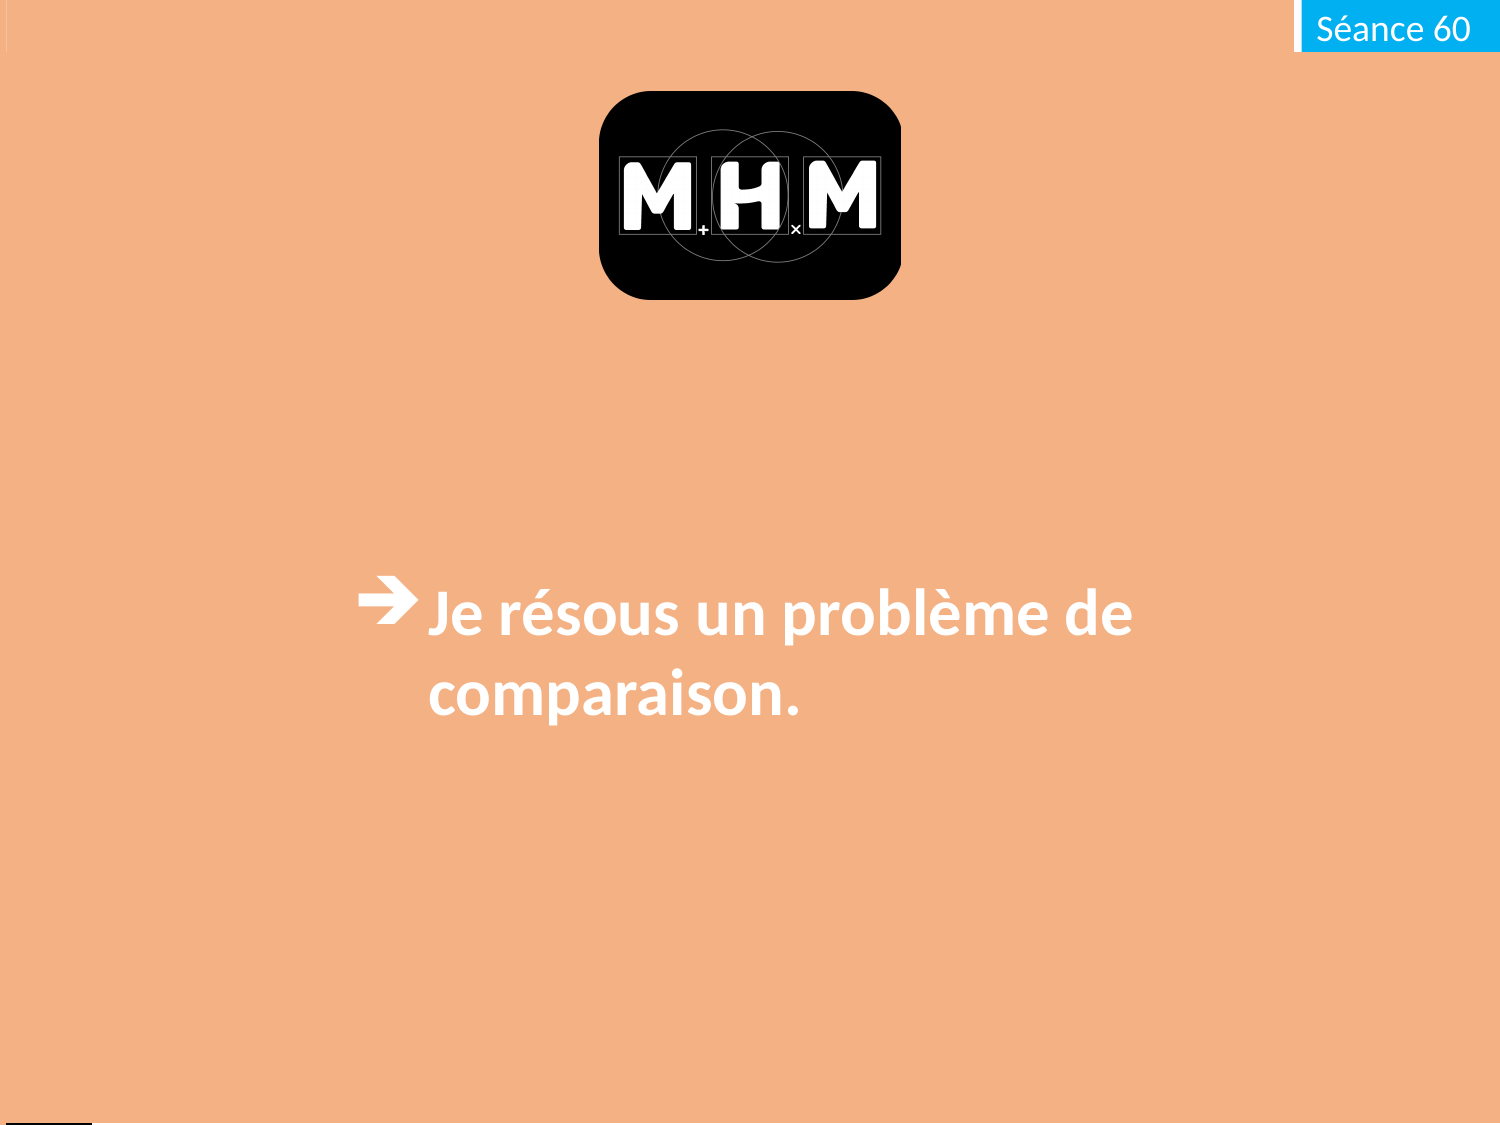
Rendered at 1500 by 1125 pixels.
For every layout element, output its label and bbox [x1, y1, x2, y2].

text_box [0, 51, 1500, 1124]
